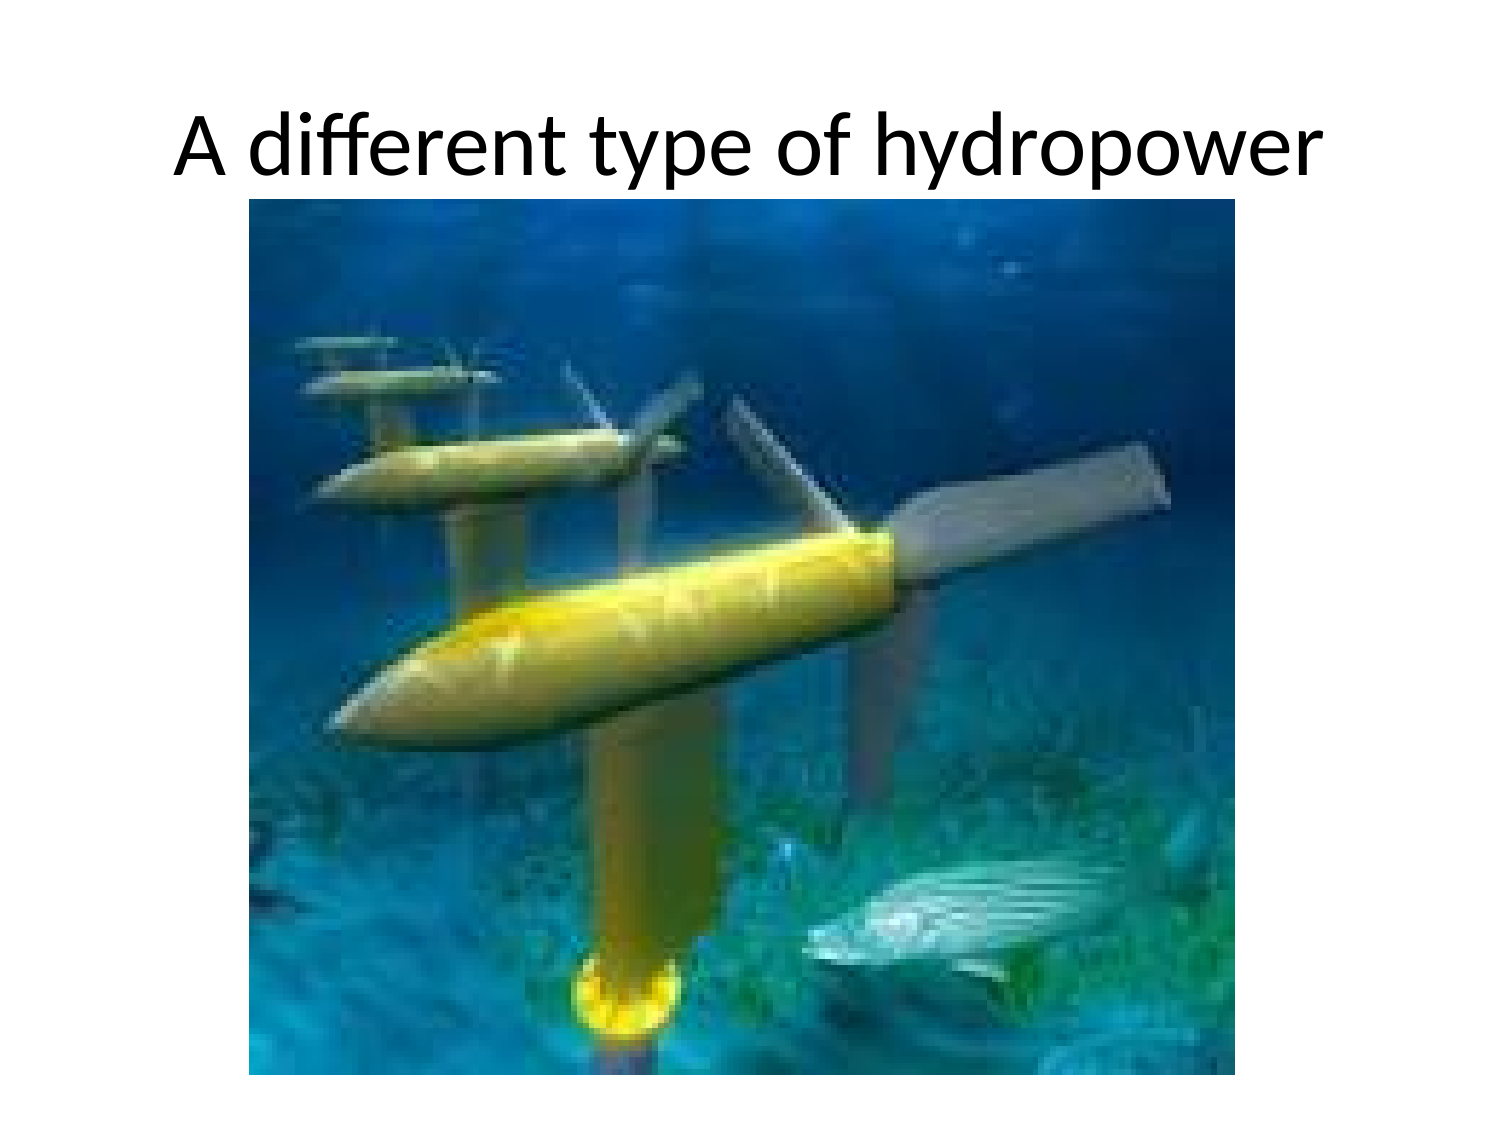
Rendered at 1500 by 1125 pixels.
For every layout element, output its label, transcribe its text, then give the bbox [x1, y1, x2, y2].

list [249, 199, 1235, 1076]
title A different type of hydropower [75, 45, 1425, 233]
